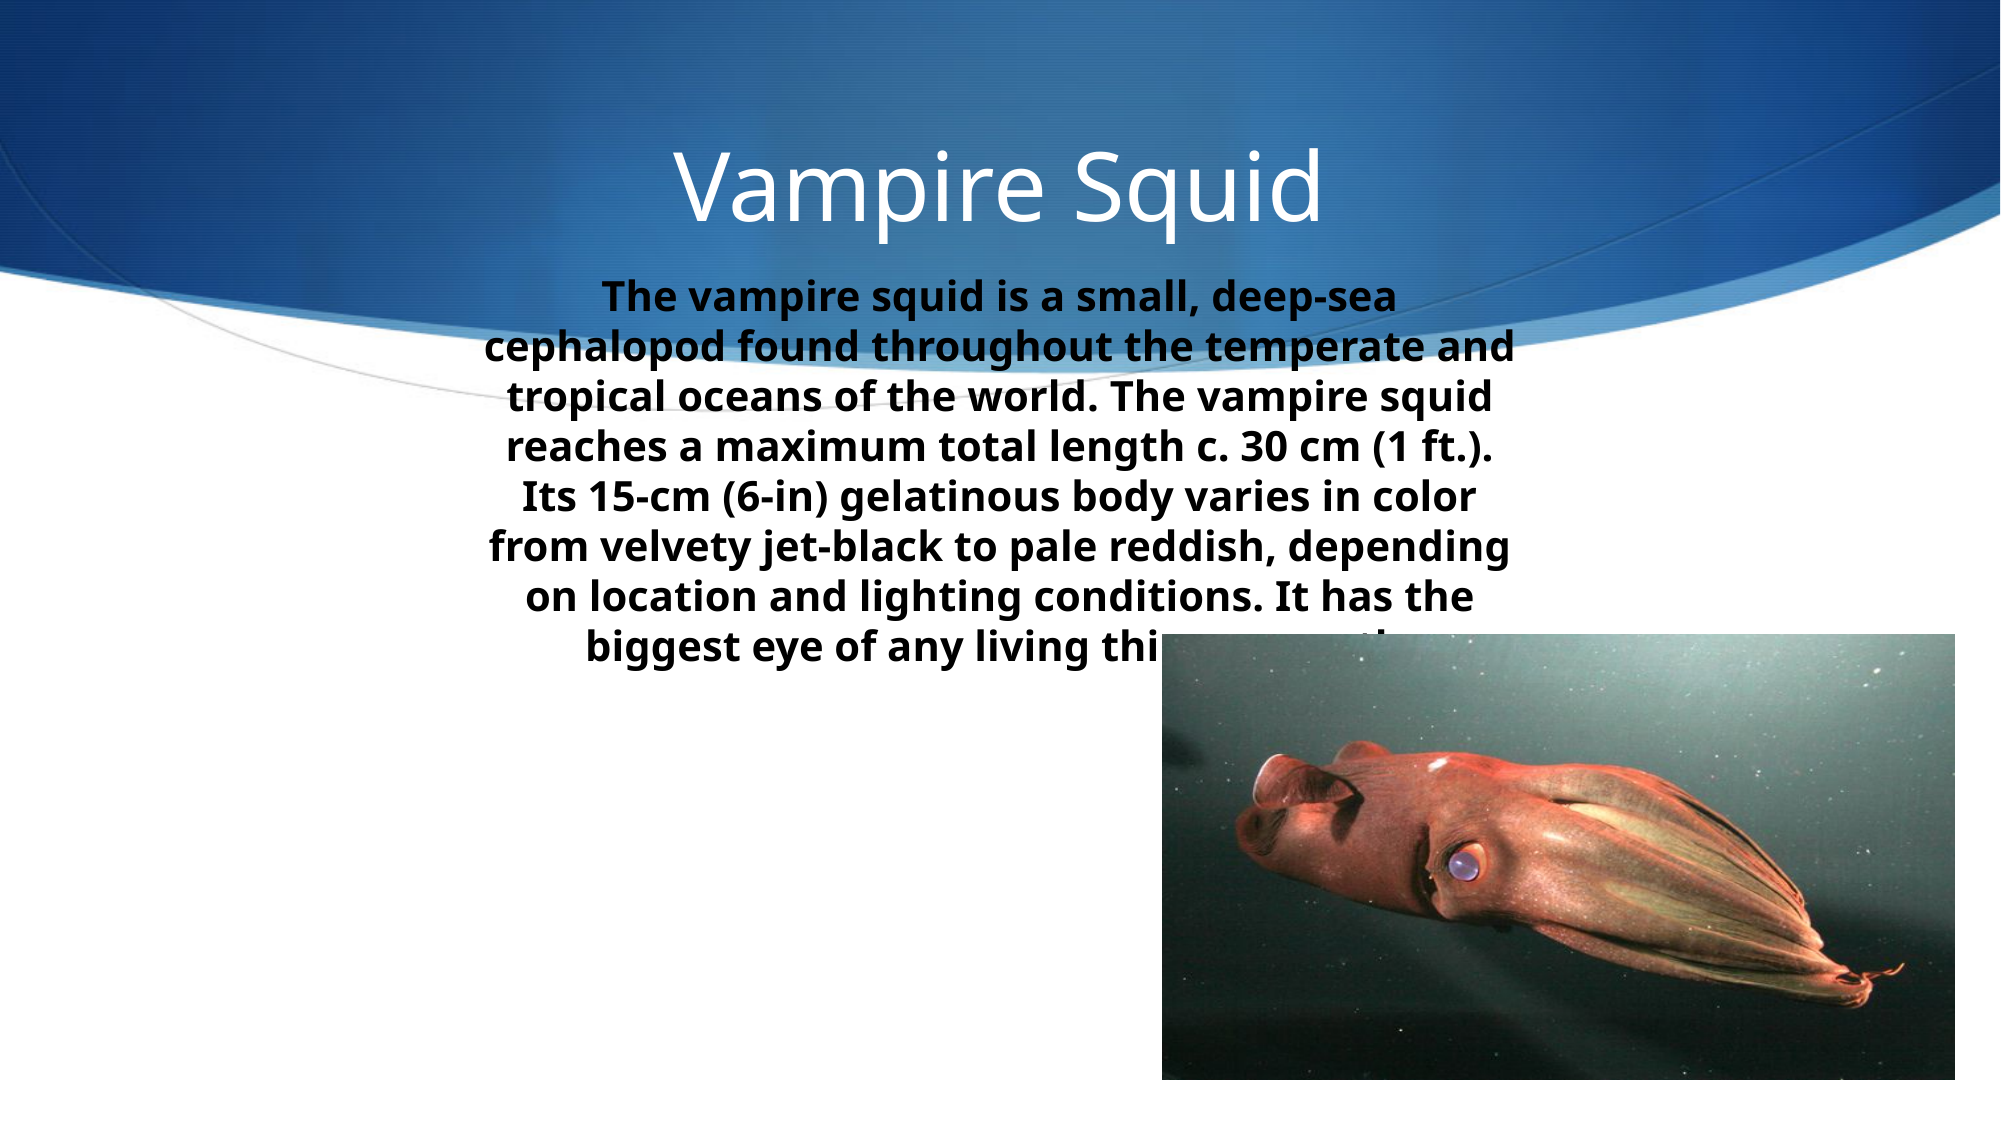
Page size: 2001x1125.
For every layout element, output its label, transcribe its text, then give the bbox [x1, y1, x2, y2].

picture [0, 0, 2001, 1125]
title Vampire Squid [137, 74, 1863, 292]
text_box The vampire squid is a small, deep-sea cephalopod found throughout the temperate and tropical oceans of the world. The vampire squid reaches a maximum total length c. 30 cm (1 ft.). Its 15-cm (6-in) gelatinous body varies in color from velvety jet-black to pale reddish, depending on location and lighting conditions. It has the biggest eye of any living thing on earth. [467, 262, 1533, 678]
